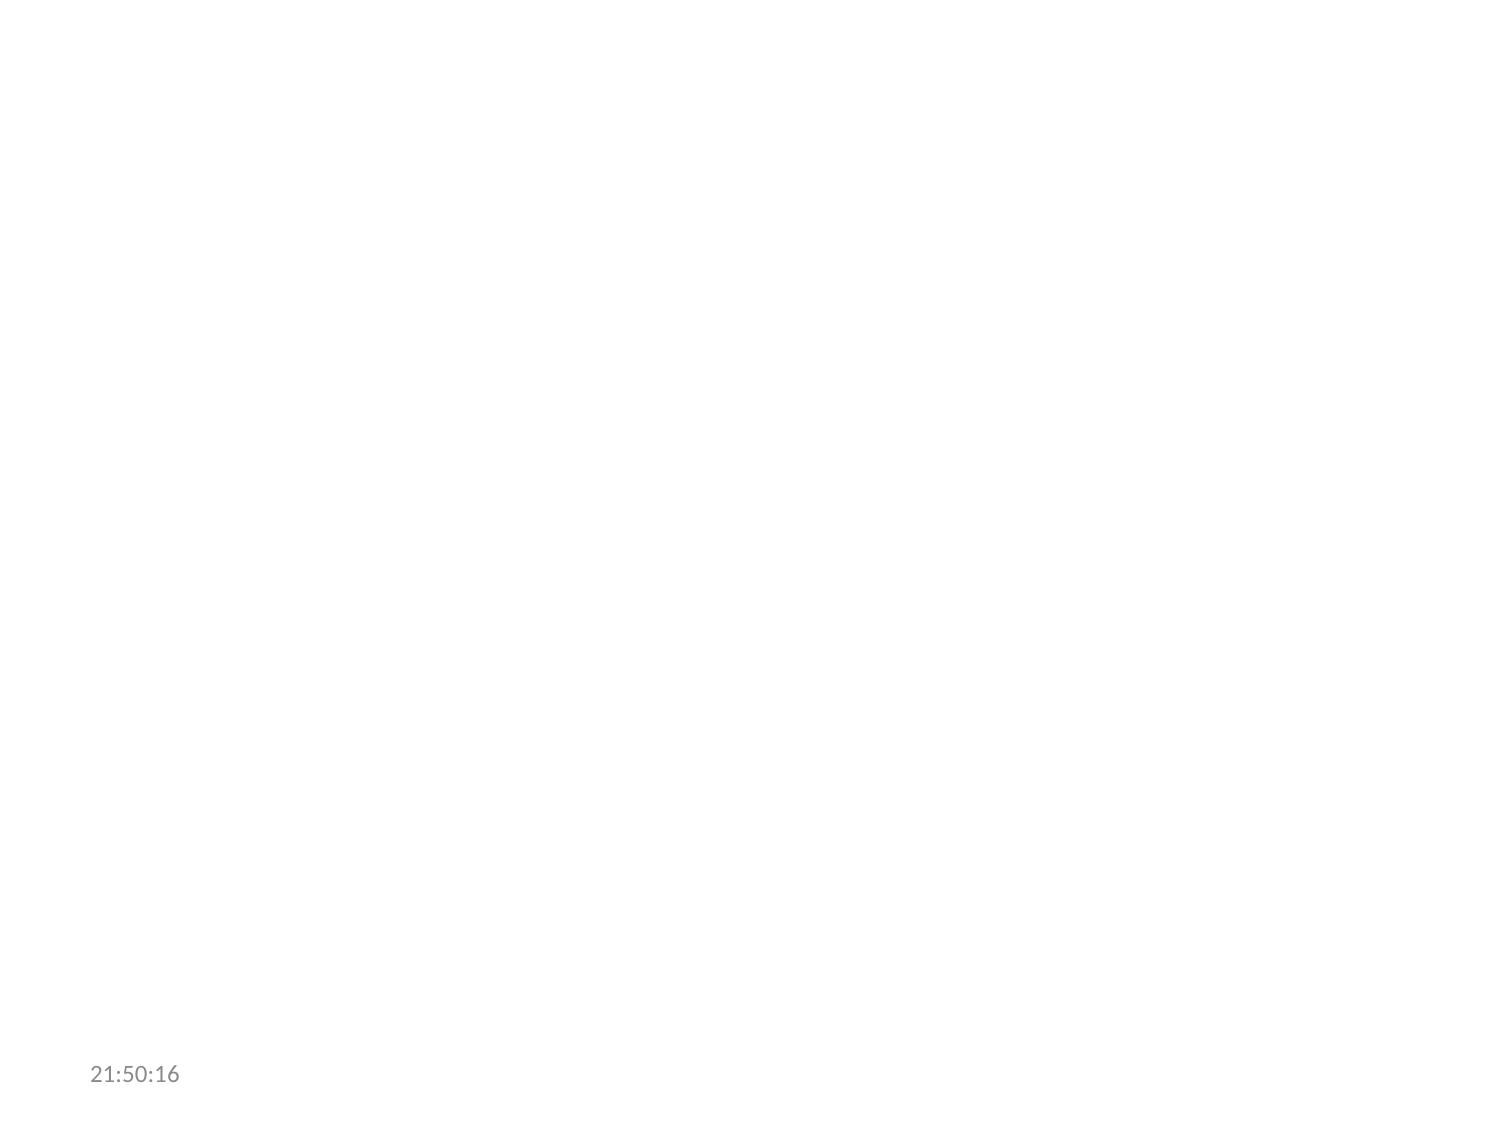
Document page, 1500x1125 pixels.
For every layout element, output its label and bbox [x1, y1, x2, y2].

slide_number [75, 1042, 425, 1103]
